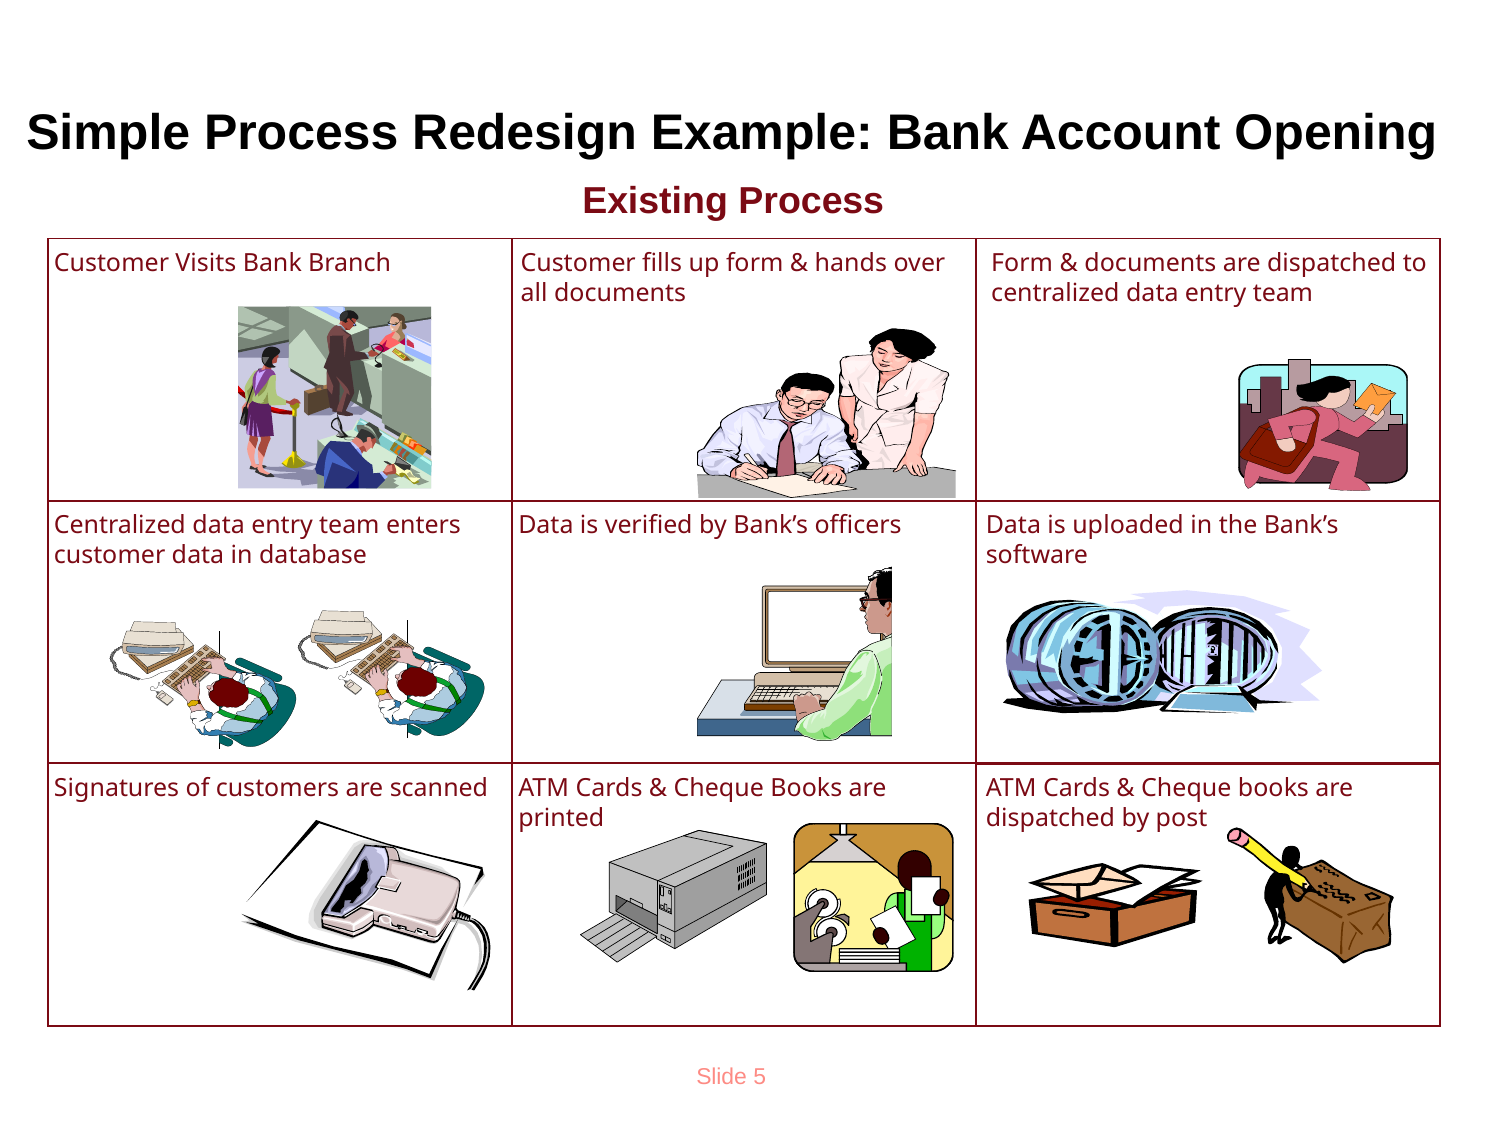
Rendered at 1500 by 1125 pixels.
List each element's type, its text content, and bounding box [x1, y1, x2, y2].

title Simple Process Redesign Example: Bank Account Opening [26, 99, 1472, 224]
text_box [47, 237, 1451, 1027]
text_box Existing Process [391, 168, 1076, 229]
